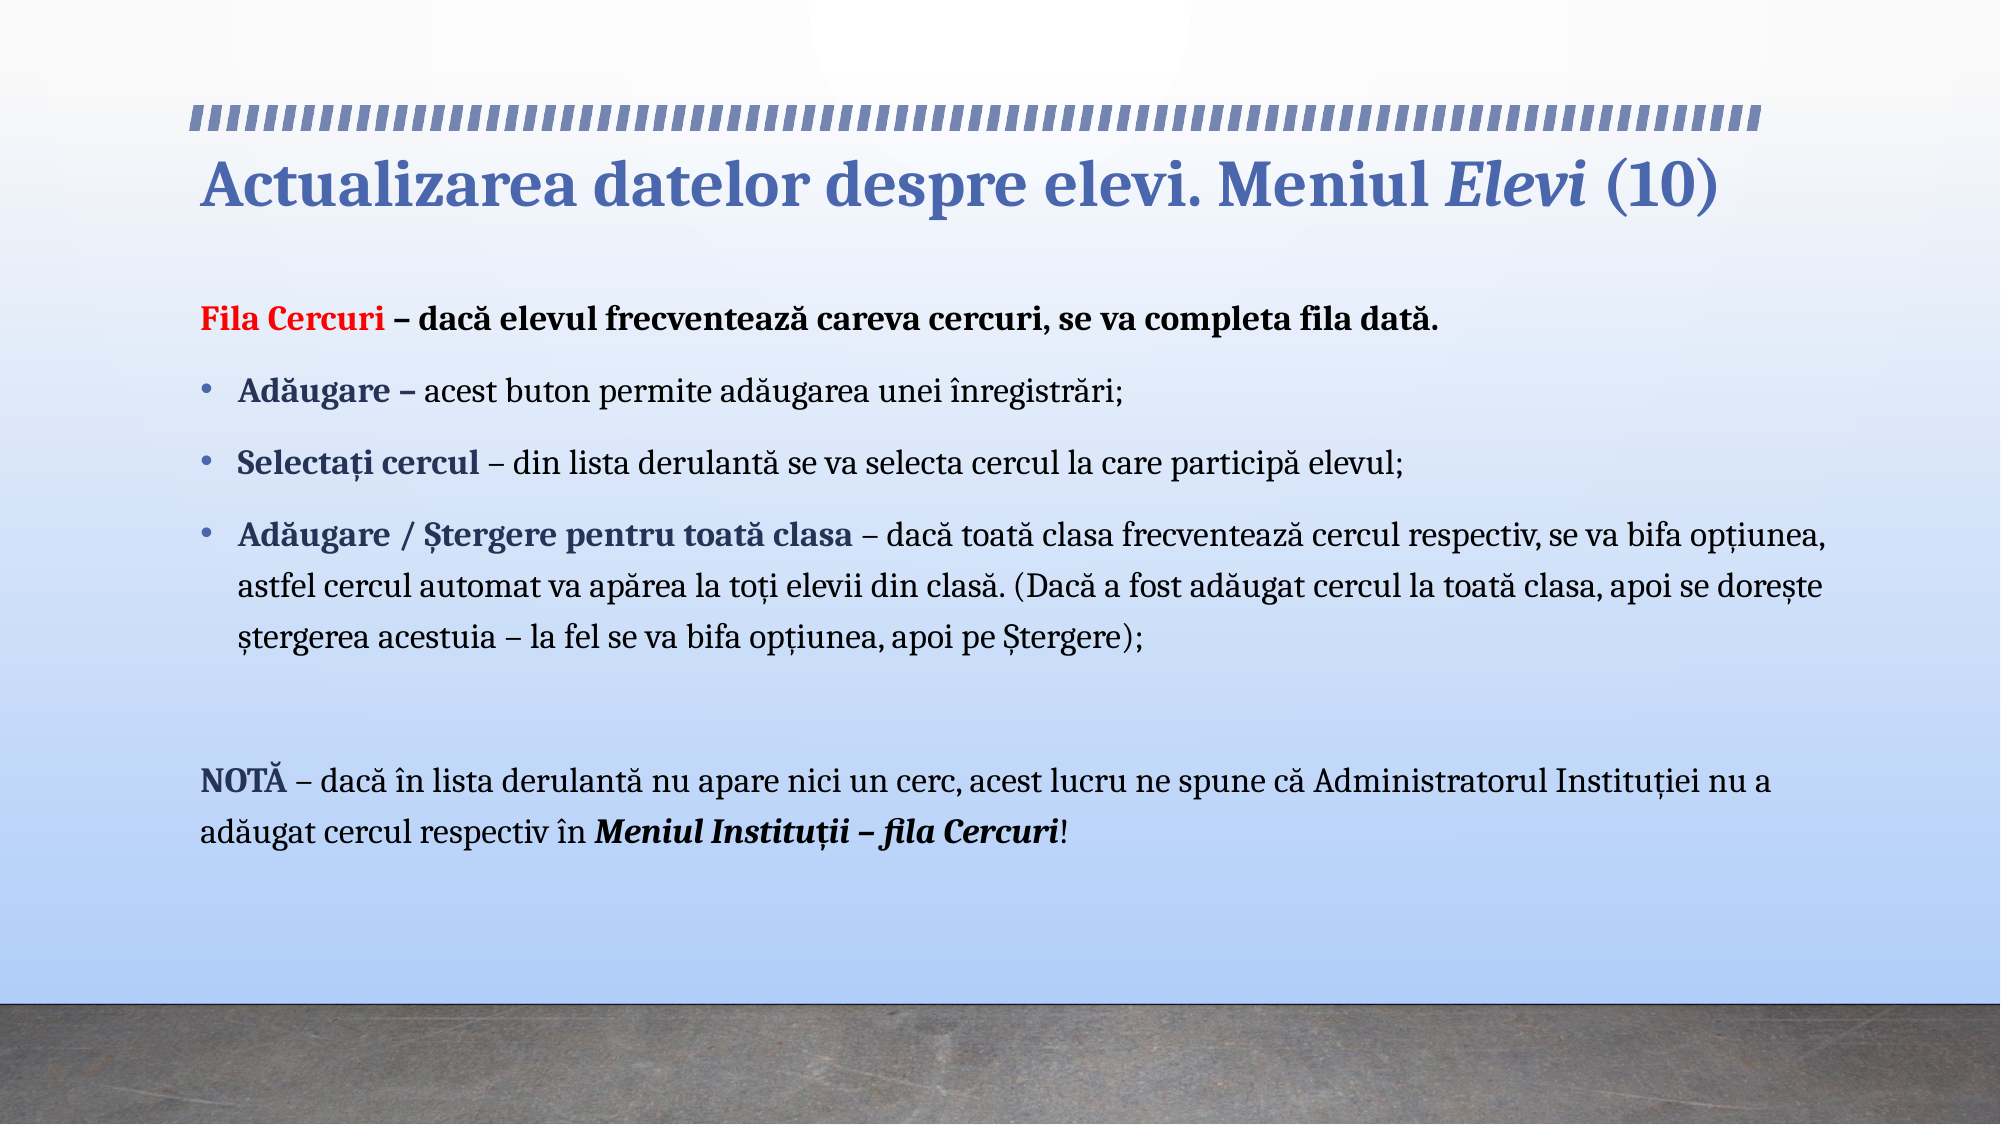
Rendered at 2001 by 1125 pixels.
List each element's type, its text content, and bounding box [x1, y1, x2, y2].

title Actualizarea datelor despre elevi. Meniul Elevi (10) [185, 141, 1815, 278]
picture [0, 1004, 2000, 1124]
list Fila Cercuri – dacă elevul frecventează careva cercuri, se va completa fila dată. Adăugare – acest buton permite adăugarea unei înregistrări; Selectați cercul – din lista derulantă se va selecta cercul la care participă elevul; Adăugare / Ștergere pentru toată clasa – dacă toată clasa frecventează cercul respectiv, se va bifa opțiunea, astfel cercul automat va apărea la toți elevii din clasă. (Dacă a fost adăugat cercul la toată clasa, apoi se dorește ștergerea acestuia – la fel se va bifa opțiunea, apoi pe Ștergere); NOTĂ – dacă în lista derulantă nu apare nici un cerc, acest lucru ne spune că Administratorul Instituției nu a adăugat cercul respectiv în Meniul Instituții – fila Cercuri! [185, 278, 1878, 1019]
